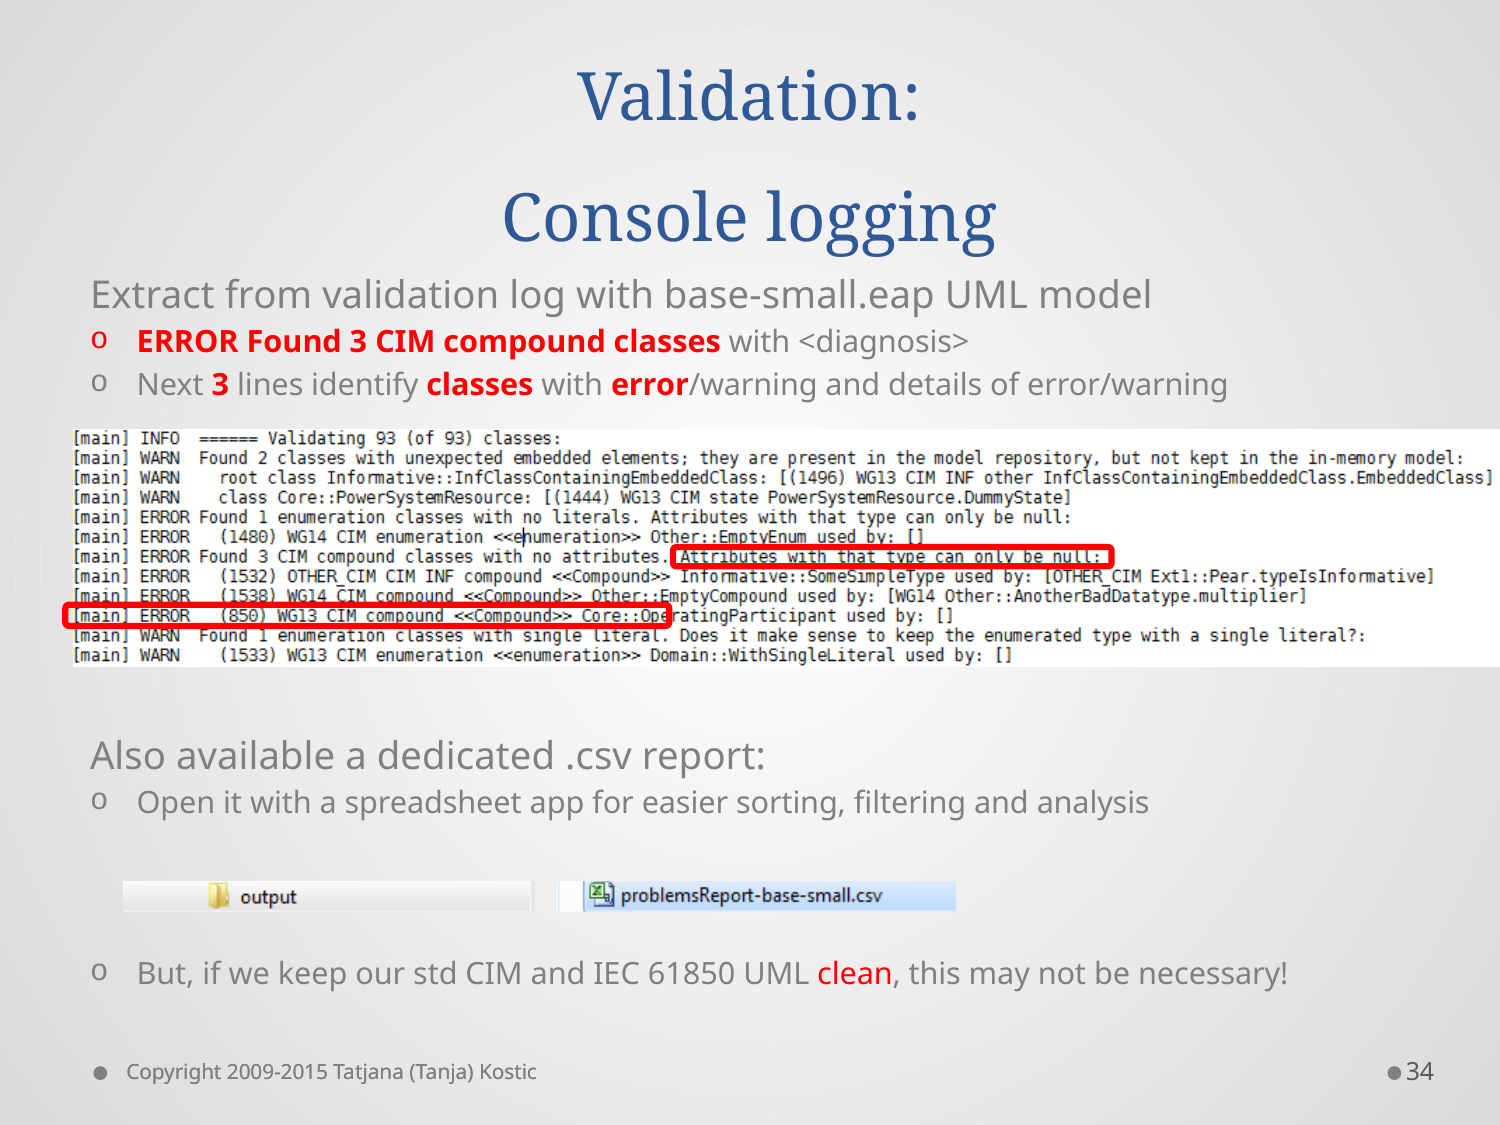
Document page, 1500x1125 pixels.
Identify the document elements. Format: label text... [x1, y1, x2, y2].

list Extract from validation log with base-small.eap UML model ERROR Found 3 CIM compound classes with <diagnosis> Next 3 lines identify classes with error/warning and details of error/warning Also available a dedicated .csv report: Open it with a spreadsheet app for easier sorting, filtering and analysis But, if we keep our std CIM and IEC 61850 UML clean, this may not be necessary! [75, 675, 1425, 1005]
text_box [65, 429, 1500, 667]
list Extract from validation log with base-small.eap UML model ERROR Found 3 CIM compound classes with <diagnosis> Next 3 lines identify classes with error/warning and details of error/warning Also available a dedicated .csv report: Open it with a spreadsheet app for easier sorting, filtering and analysis But, if we keep our std CIM and IEC 61850 UML clean, this may not be necessary! [75, 262, 1425, 427]
title Validation: Console logging [75, 0, 1425, 262]
picture [123, 881, 956, 912]
slide_number 34 [1401, 1042, 1494, 1103]
